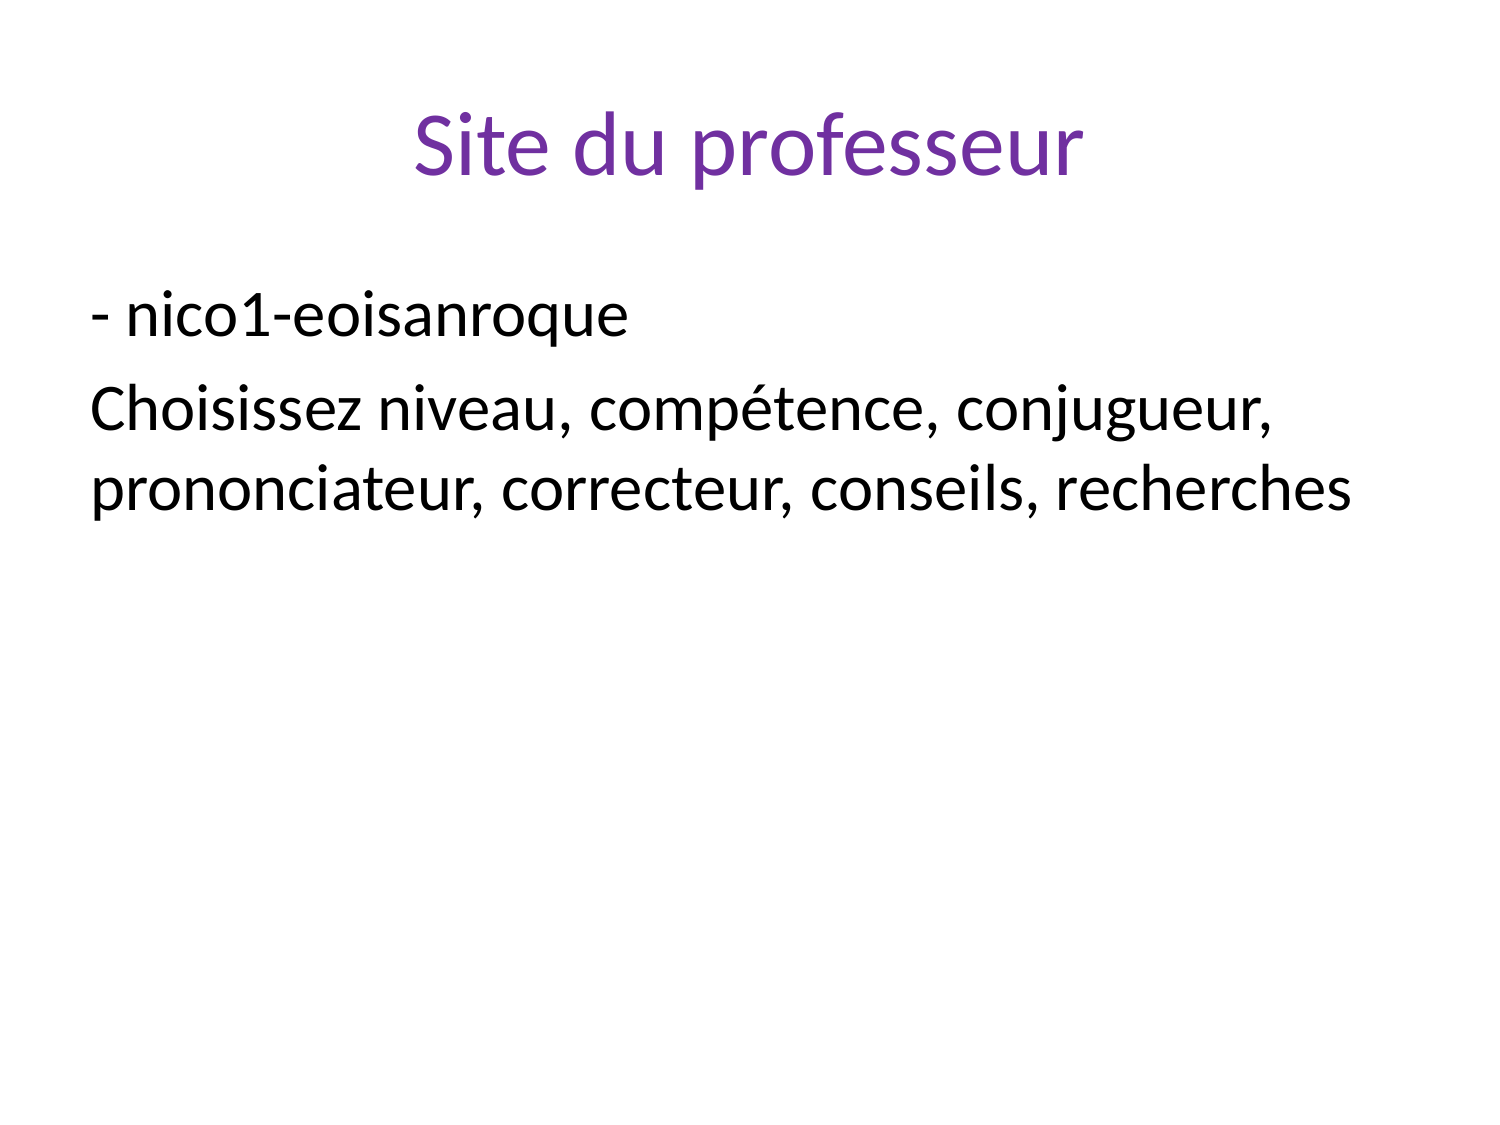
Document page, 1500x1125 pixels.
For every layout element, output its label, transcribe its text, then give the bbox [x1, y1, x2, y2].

list - nico1-eoisanroque Choisissez niveau, compétence, conjugueur, prononciateur, correcteur, conseils, recherches [75, 262, 1425, 1005]
title Site du professeur [75, 45, 1425, 233]
